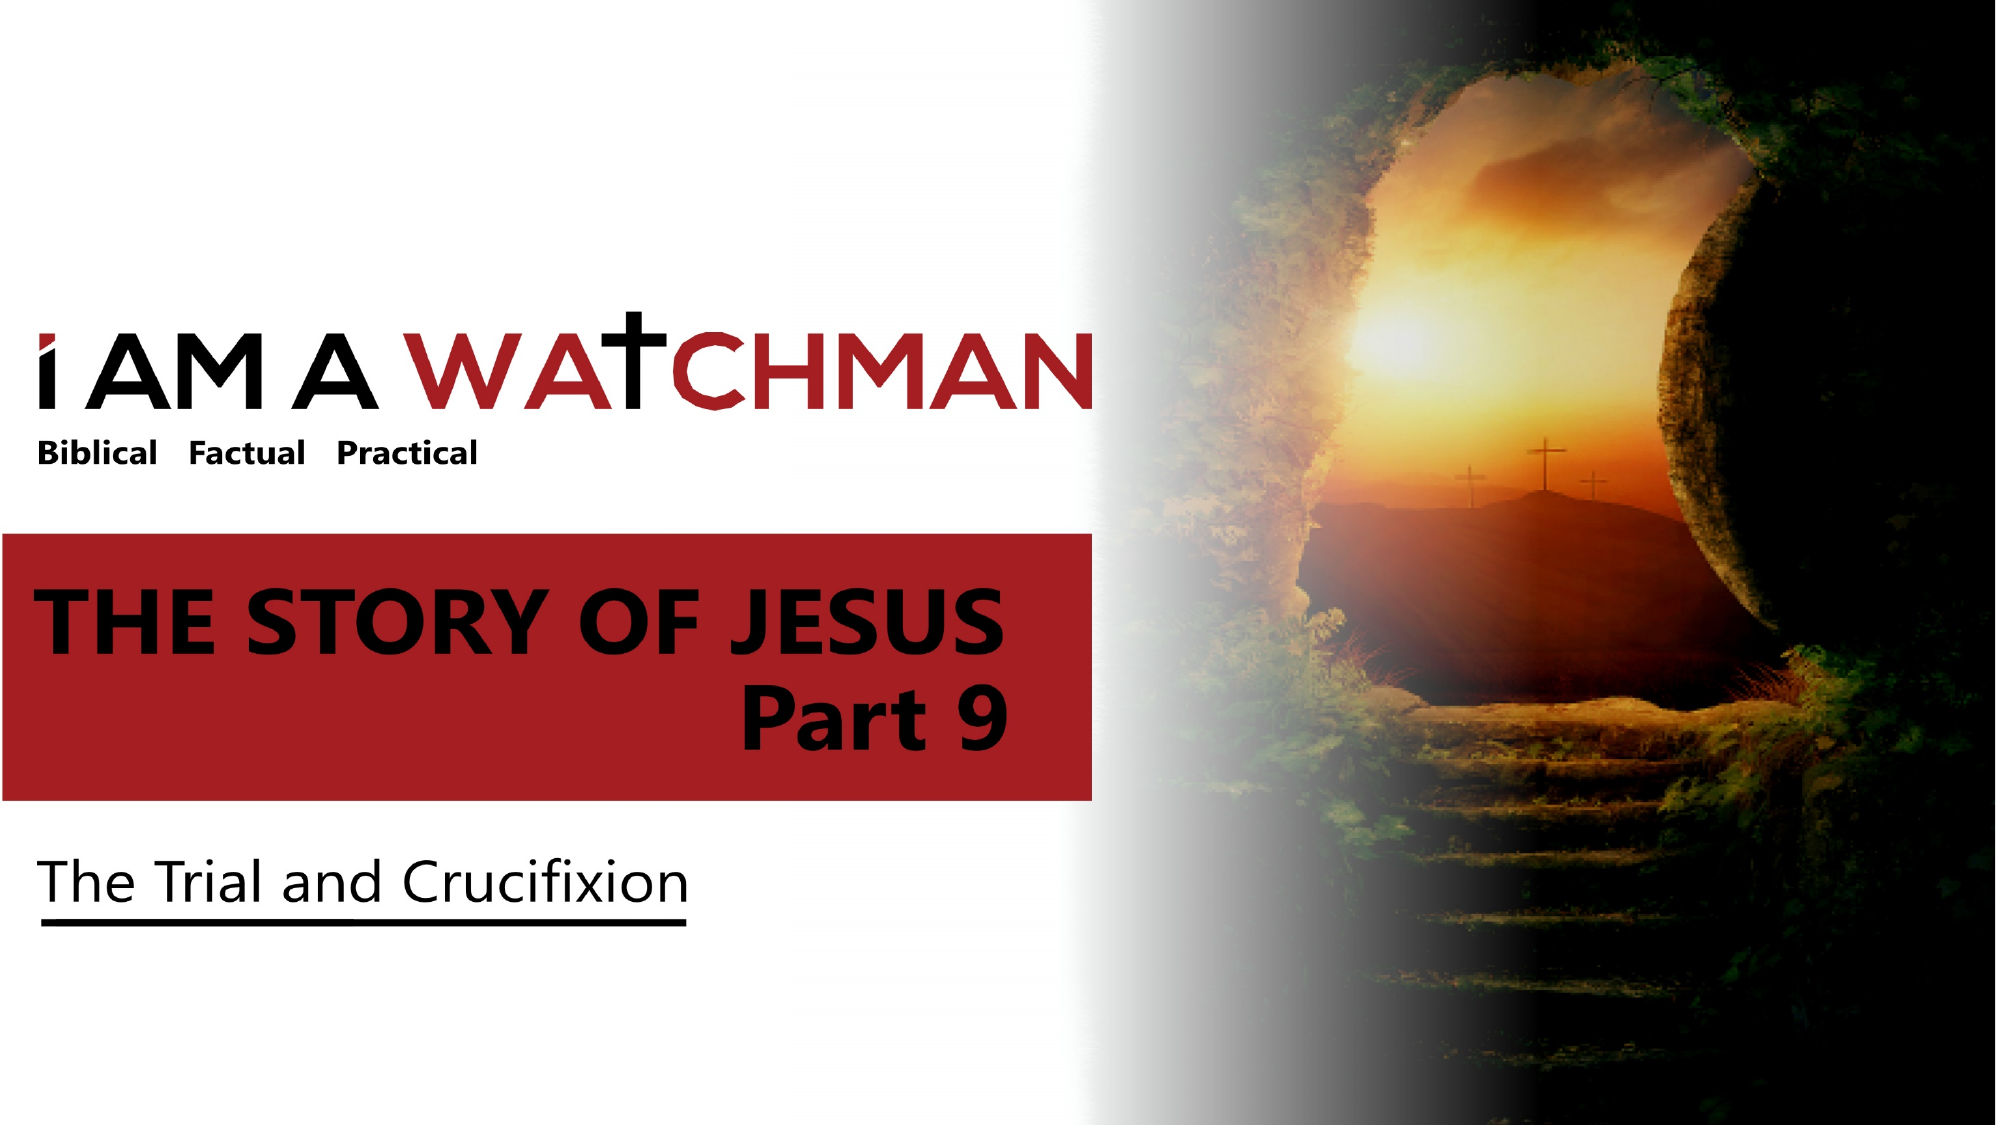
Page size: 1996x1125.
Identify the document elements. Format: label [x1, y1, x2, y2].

list [0, 0, 1996, 1125]
